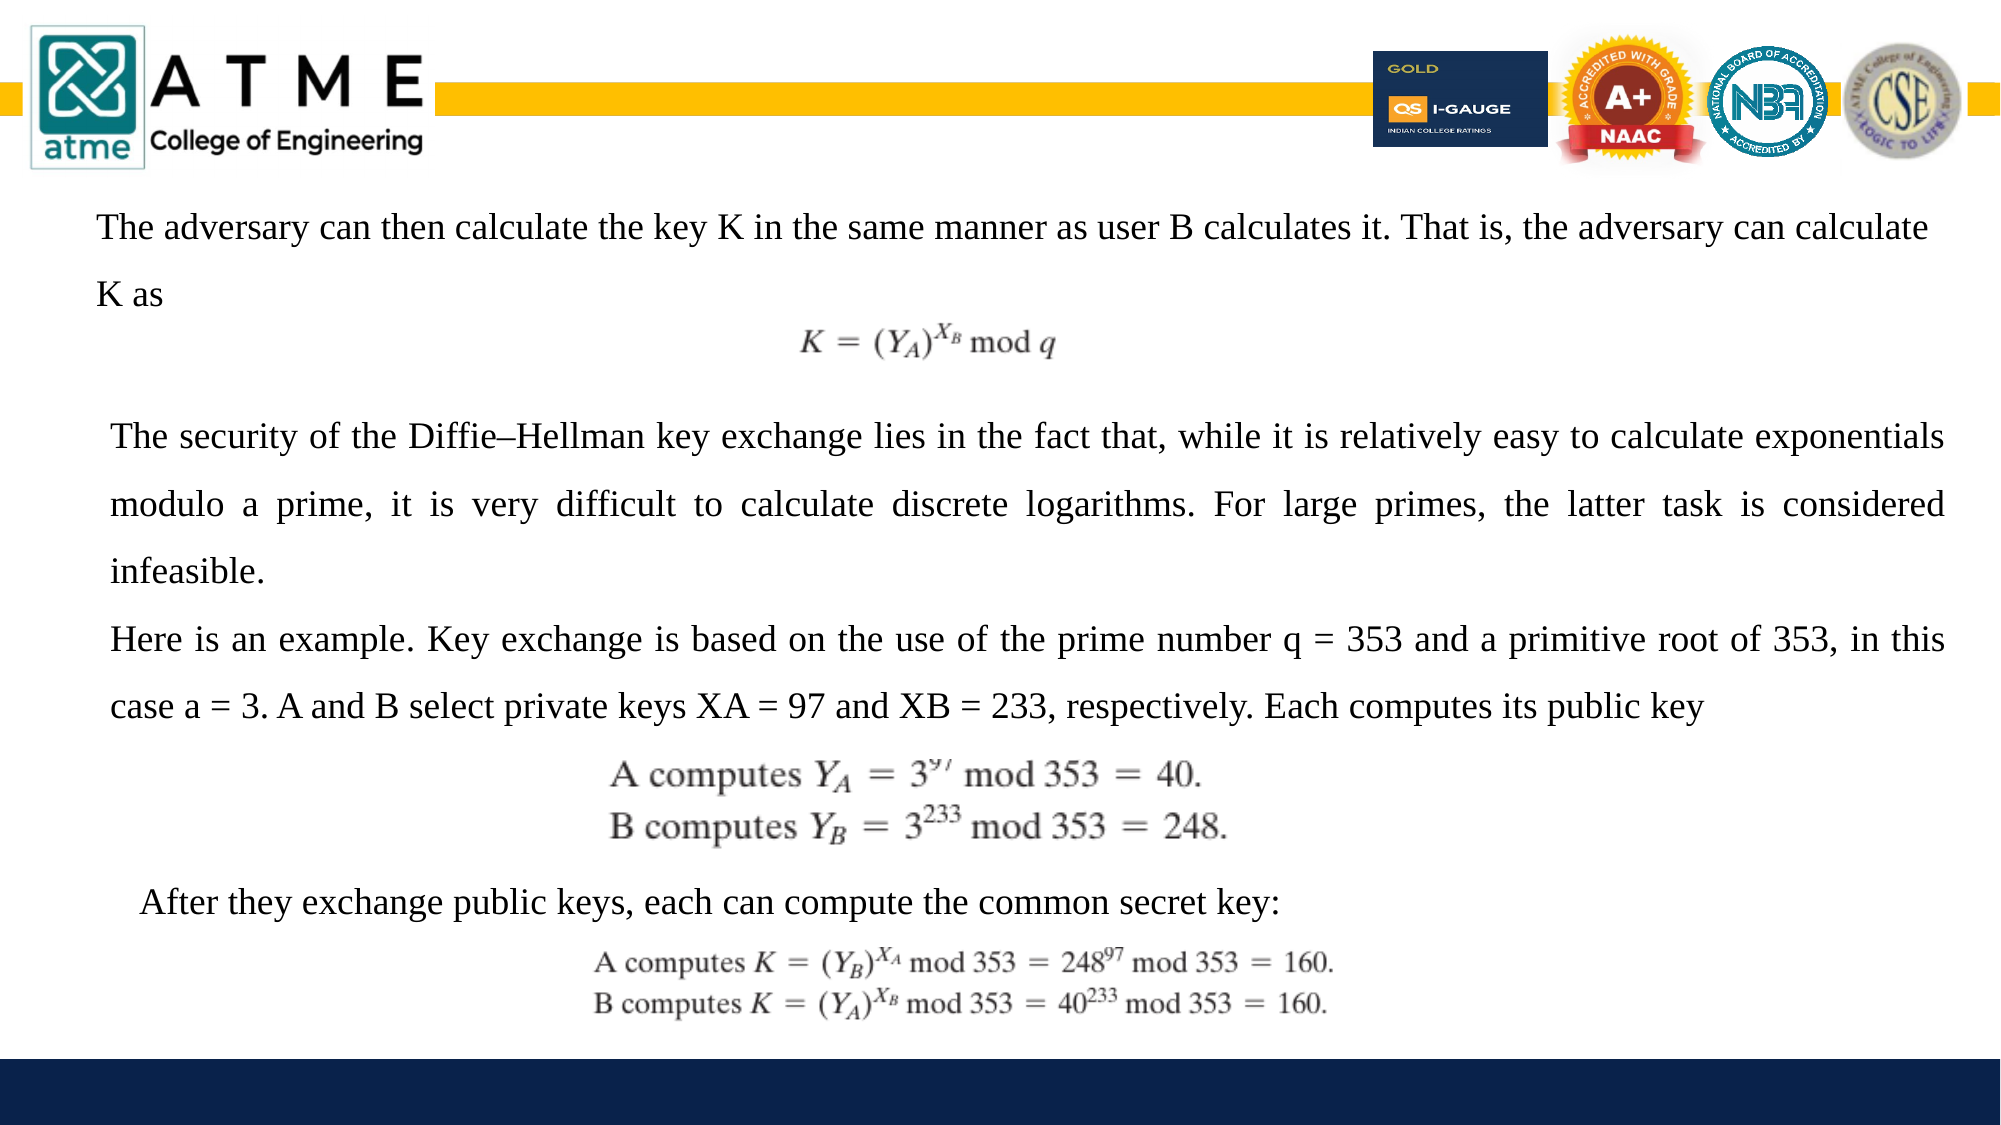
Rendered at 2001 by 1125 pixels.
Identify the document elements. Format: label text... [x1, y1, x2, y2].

picture [0, 1059, 2001, 1125]
text_box After they exchange public keys, each can compute the common secret key: [124, 869, 1652, 930]
text_box The adversary can then calculate the key K in the same manner as user B calculates it. That is, the adversary can calculate K as [81, 171, 1949, 322]
picture [1840, 26, 1968, 176]
picture [603, 759, 1287, 853]
picture [22, 15, 435, 178]
text_box The security of the Diffie–Hellman key exchange lies in the fact that, while it is relatively easy to calculate exponentials modulo a prime, it is very difficult to calculate discrete logarithms. For large primes, the latter task is considered infeasible. Here is an example. Key exchange is based on the use of the prime number q = 353 and a primitive root of 353, in this case a = 3. A and B select private keys XA = 97 and XB = 233, respectively. Each computes its public key [95, 381, 1963, 734]
picture [1373, 20, 1828, 171]
picture [795, 314, 1095, 374]
picture [590, 946, 1359, 1026]
